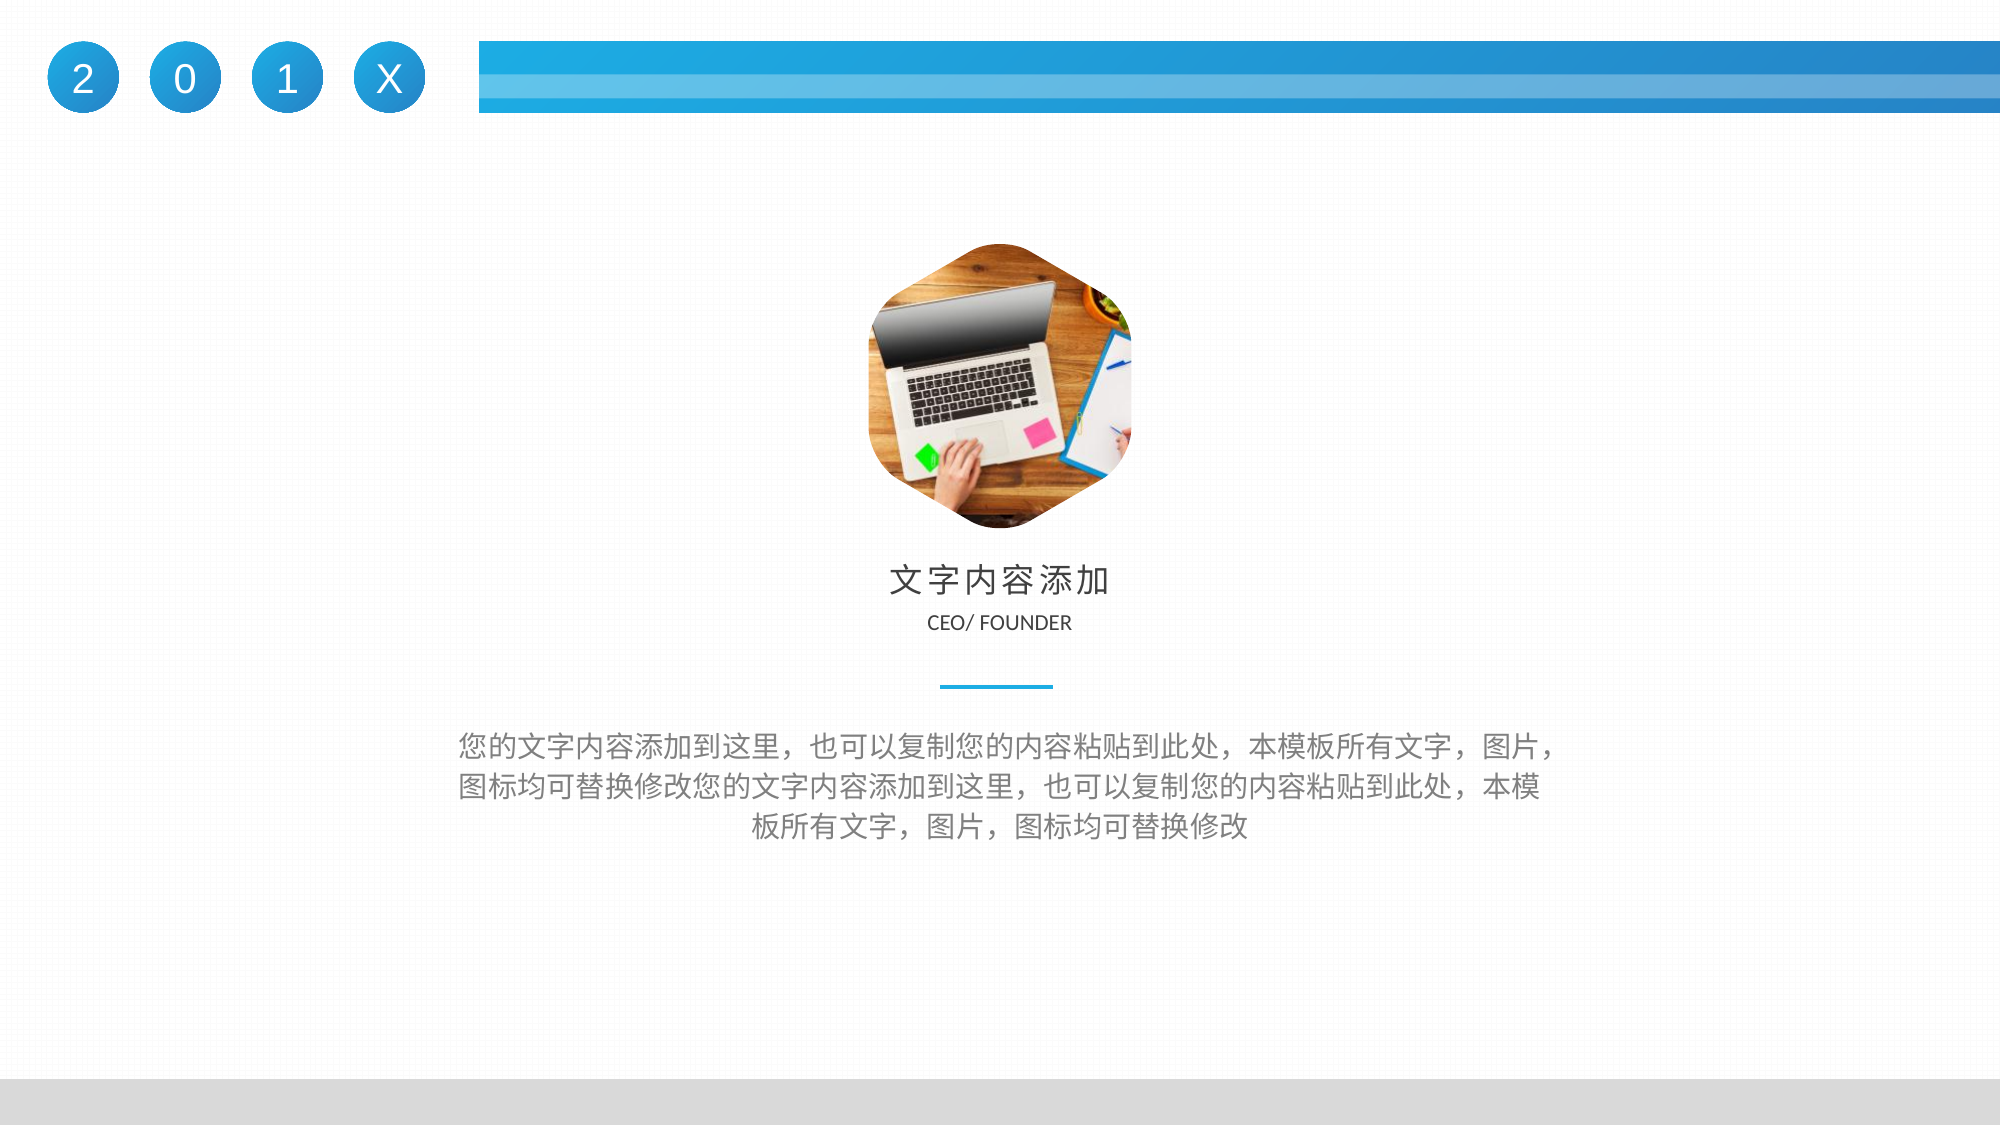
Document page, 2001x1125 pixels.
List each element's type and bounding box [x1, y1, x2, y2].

picture [868, 243, 1132, 529]
text_box [453, 567, 1547, 845]
